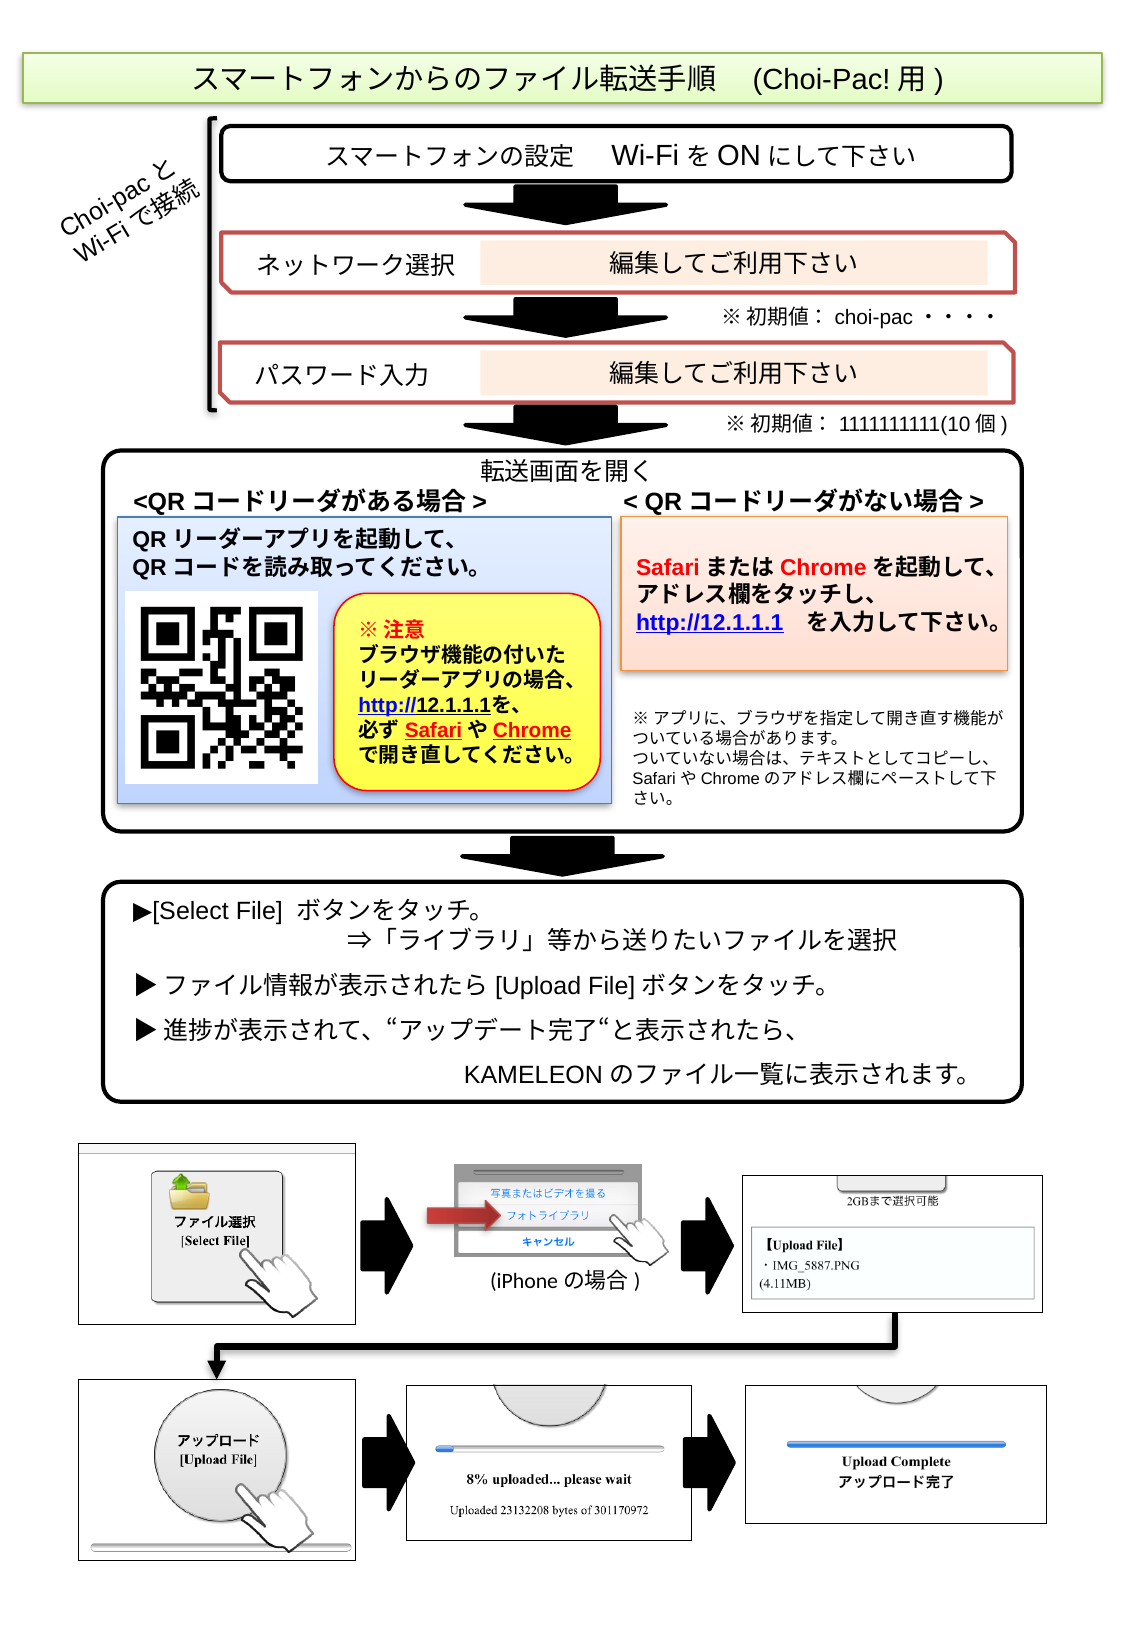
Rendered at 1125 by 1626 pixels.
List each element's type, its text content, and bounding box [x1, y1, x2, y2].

picture [743, 1176, 1042, 1312]
picture [79, 1144, 355, 1324]
picture [454, 1164, 669, 1266]
picture [746, 1386, 1046, 1523]
picture [407, 1386, 691, 1540]
text_box 編集してご利用下さい [480, 240, 988, 285]
text_box 編集してご利用下さい [480, 350, 988, 396]
picture [125, 591, 318, 784]
picture [79, 1380, 355, 1560]
